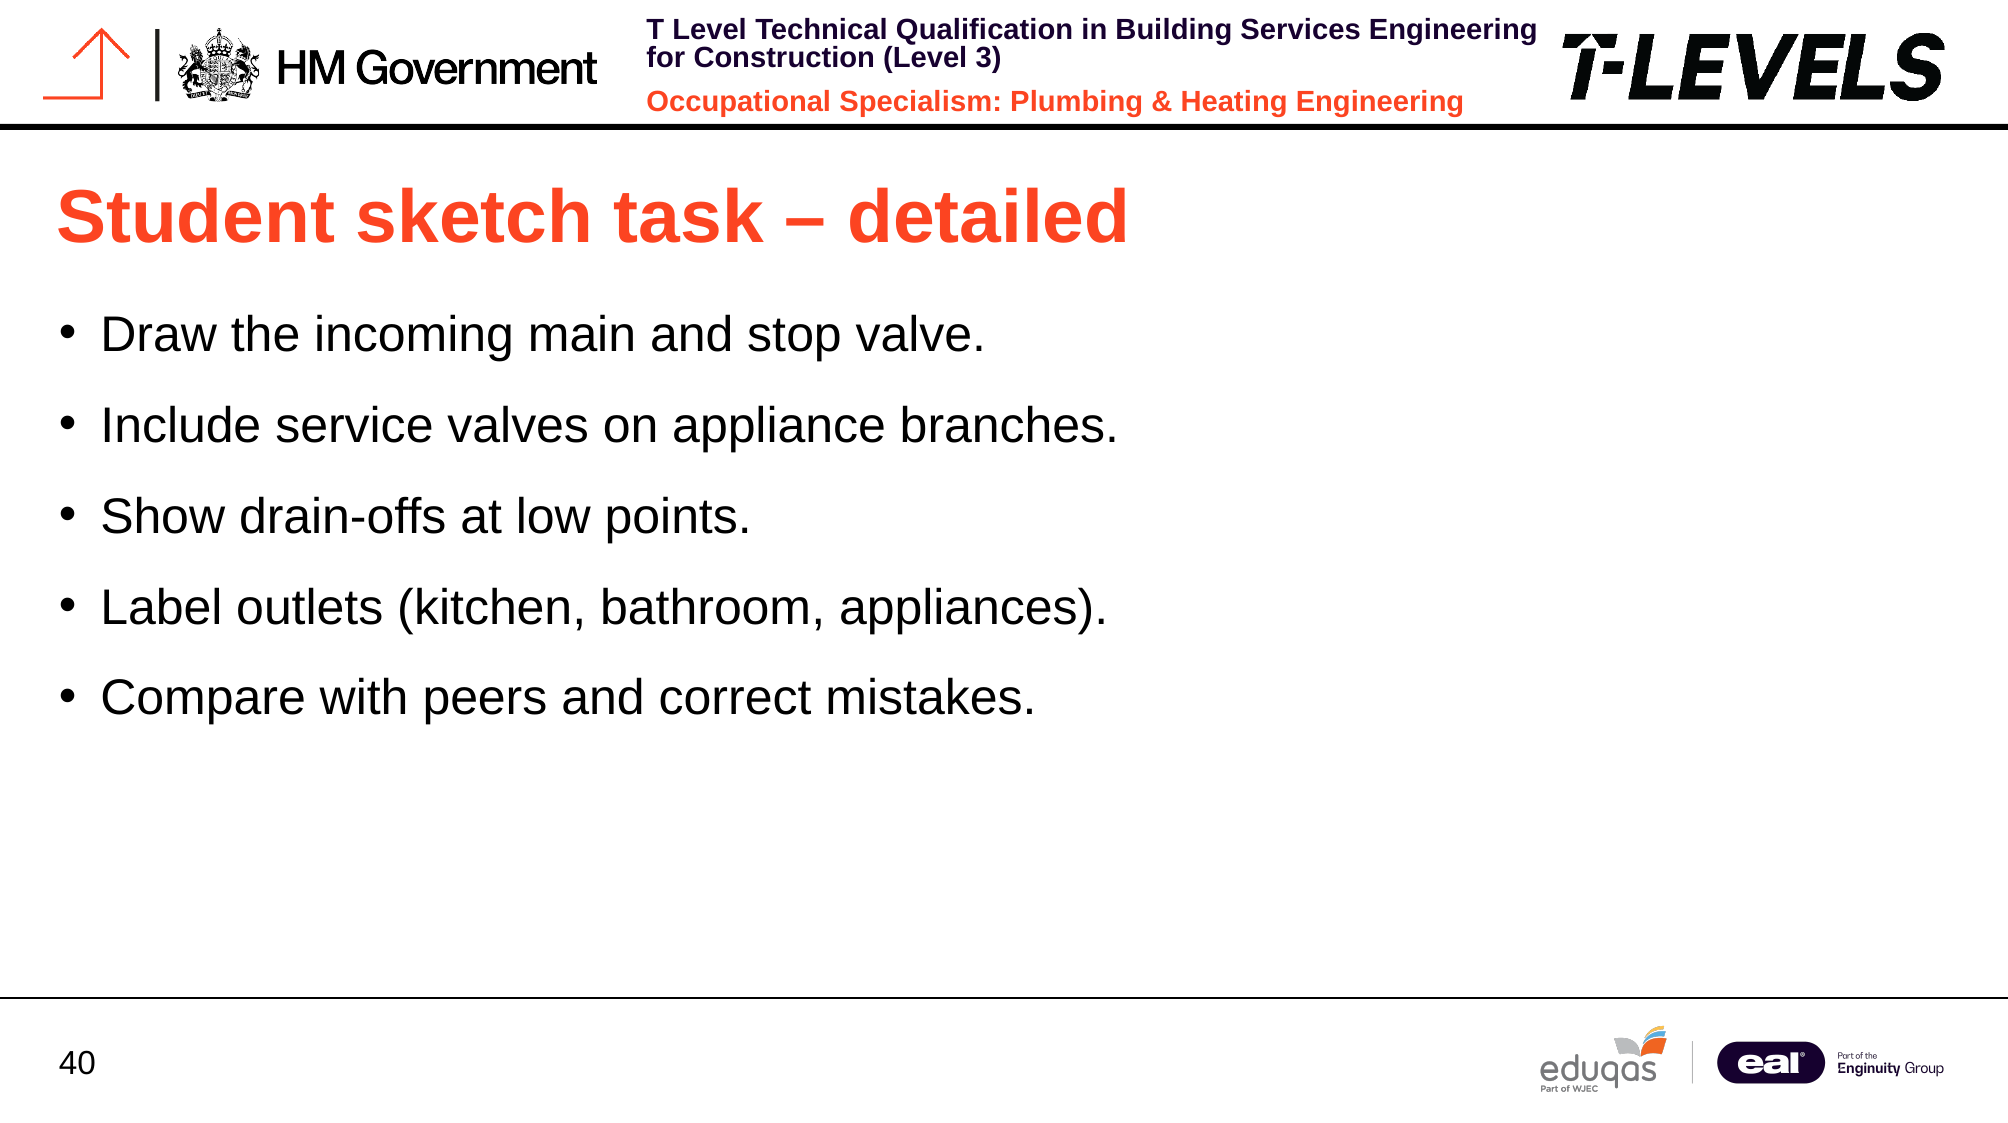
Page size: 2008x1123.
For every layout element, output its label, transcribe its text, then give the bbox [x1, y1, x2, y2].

picture [155, 28, 597, 102]
list Draw the incoming main and stop valve. Include service valves on appliance branches. Show drain-offs at low points. Label outlets (kitchen, bathroom, appliances). Compare with peers and correct mistakes. [59, 295, 1949, 948]
title Student sketch task – detailed [41, 111, 1949, 314]
picture [1543, 25, 1964, 108]
picture [38, 27, 136, 100]
picture [1535, 1021, 1949, 1097]
